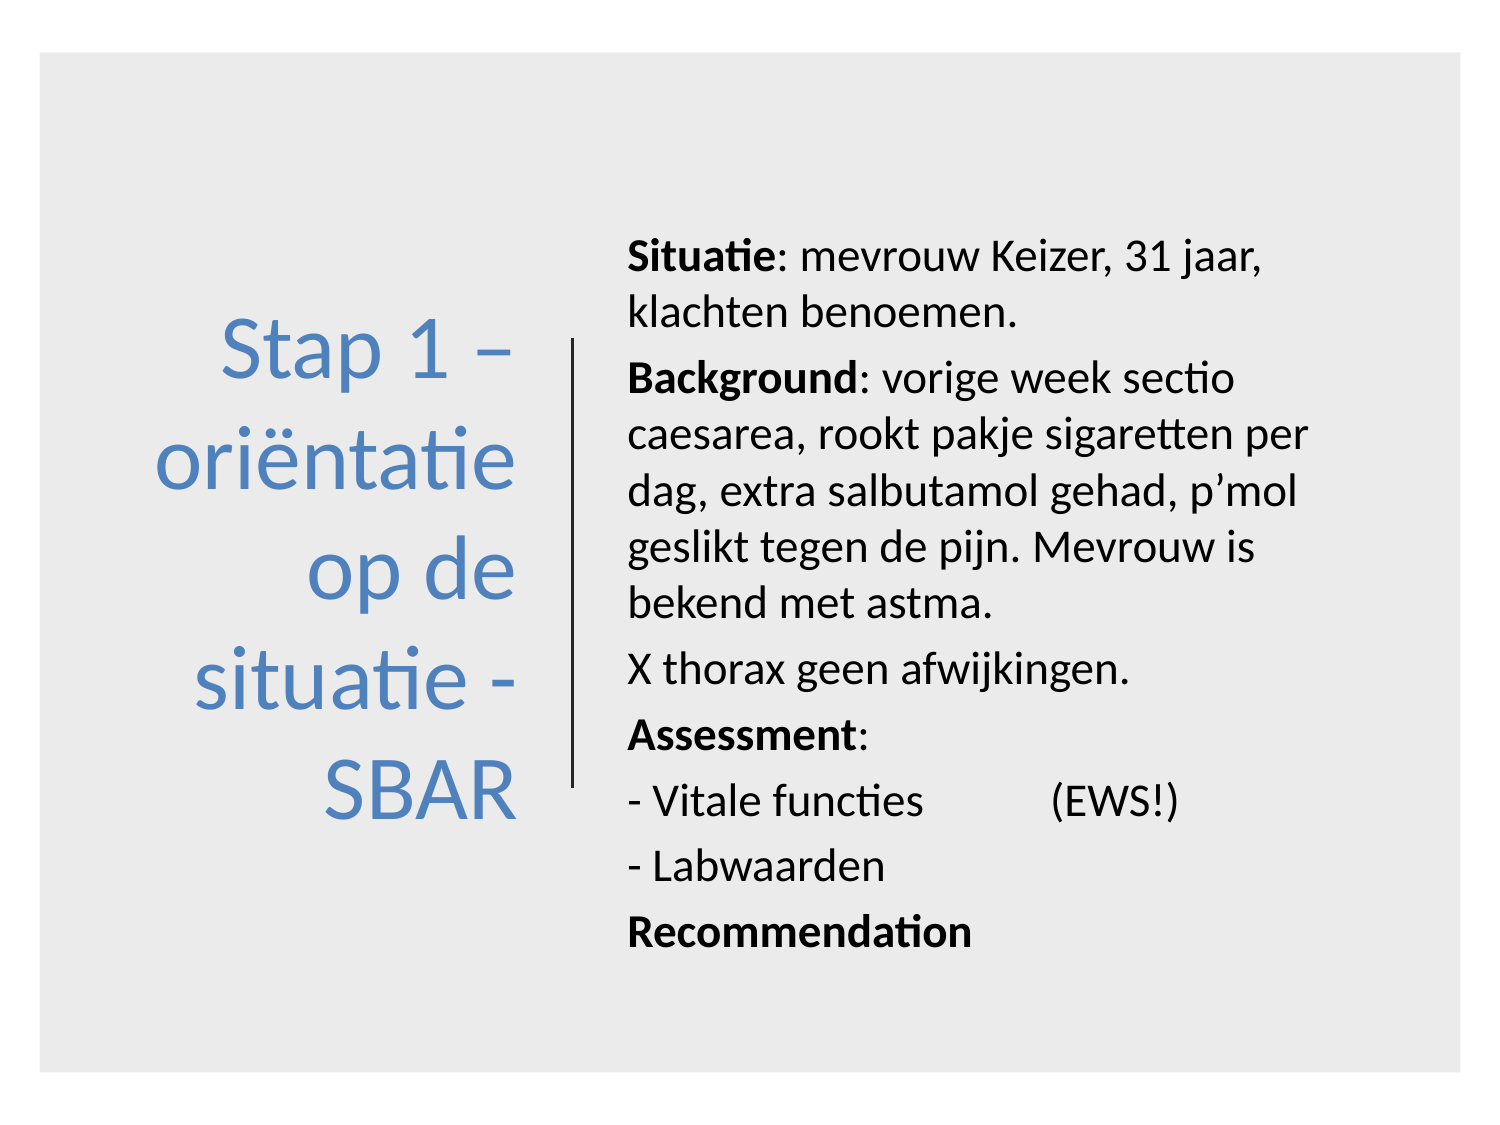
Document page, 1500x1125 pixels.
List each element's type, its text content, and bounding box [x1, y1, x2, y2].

list Situatie: mevrouw Keizer, 31 jaar, klachten benoemen. Background: vorige week sectio caesarea, rookt pakje sigaretten per dag, extra salbutamol gehad, p’mol geslikt tegen de pijn. Mevrouw is bekend met astma. X thorax geen afwijkingen. Assessment: - Vitale functies (EWS!) - Labwaarden Recommendation [612, 158, 1397, 967]
title Stap 1 – oriëntatie op de situatie - SBAR [103, 158, 533, 967]
text_box [37, 50, 1462, 1074]
